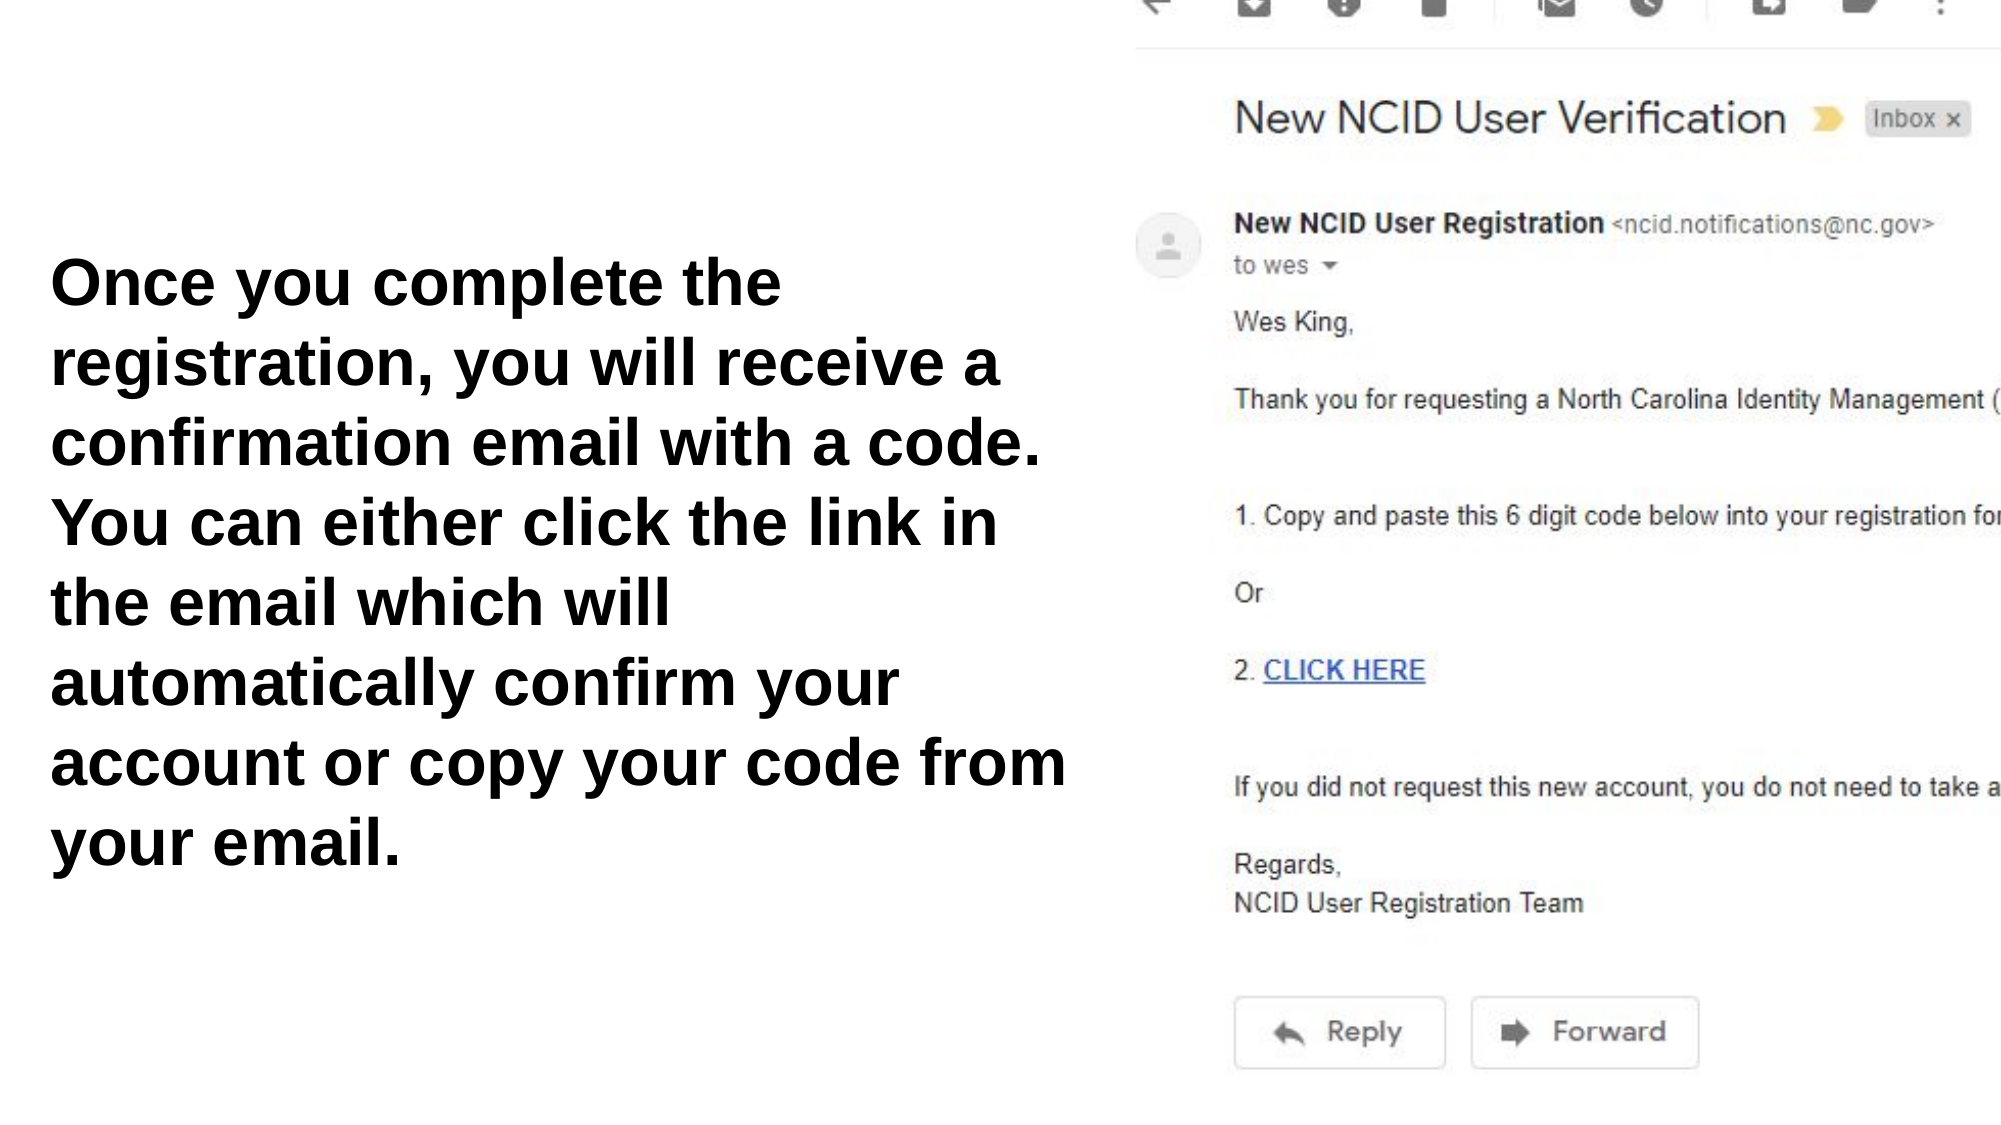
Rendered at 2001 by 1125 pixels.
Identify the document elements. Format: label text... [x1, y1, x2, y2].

picture [1135, 0, 2001, 1125]
text_box Once you complete the registration, you will receive a confirmation email with a code. You can either click the link in the email which will automatically confirm your account or copy your code from your email. [35, 231, 1094, 887]
